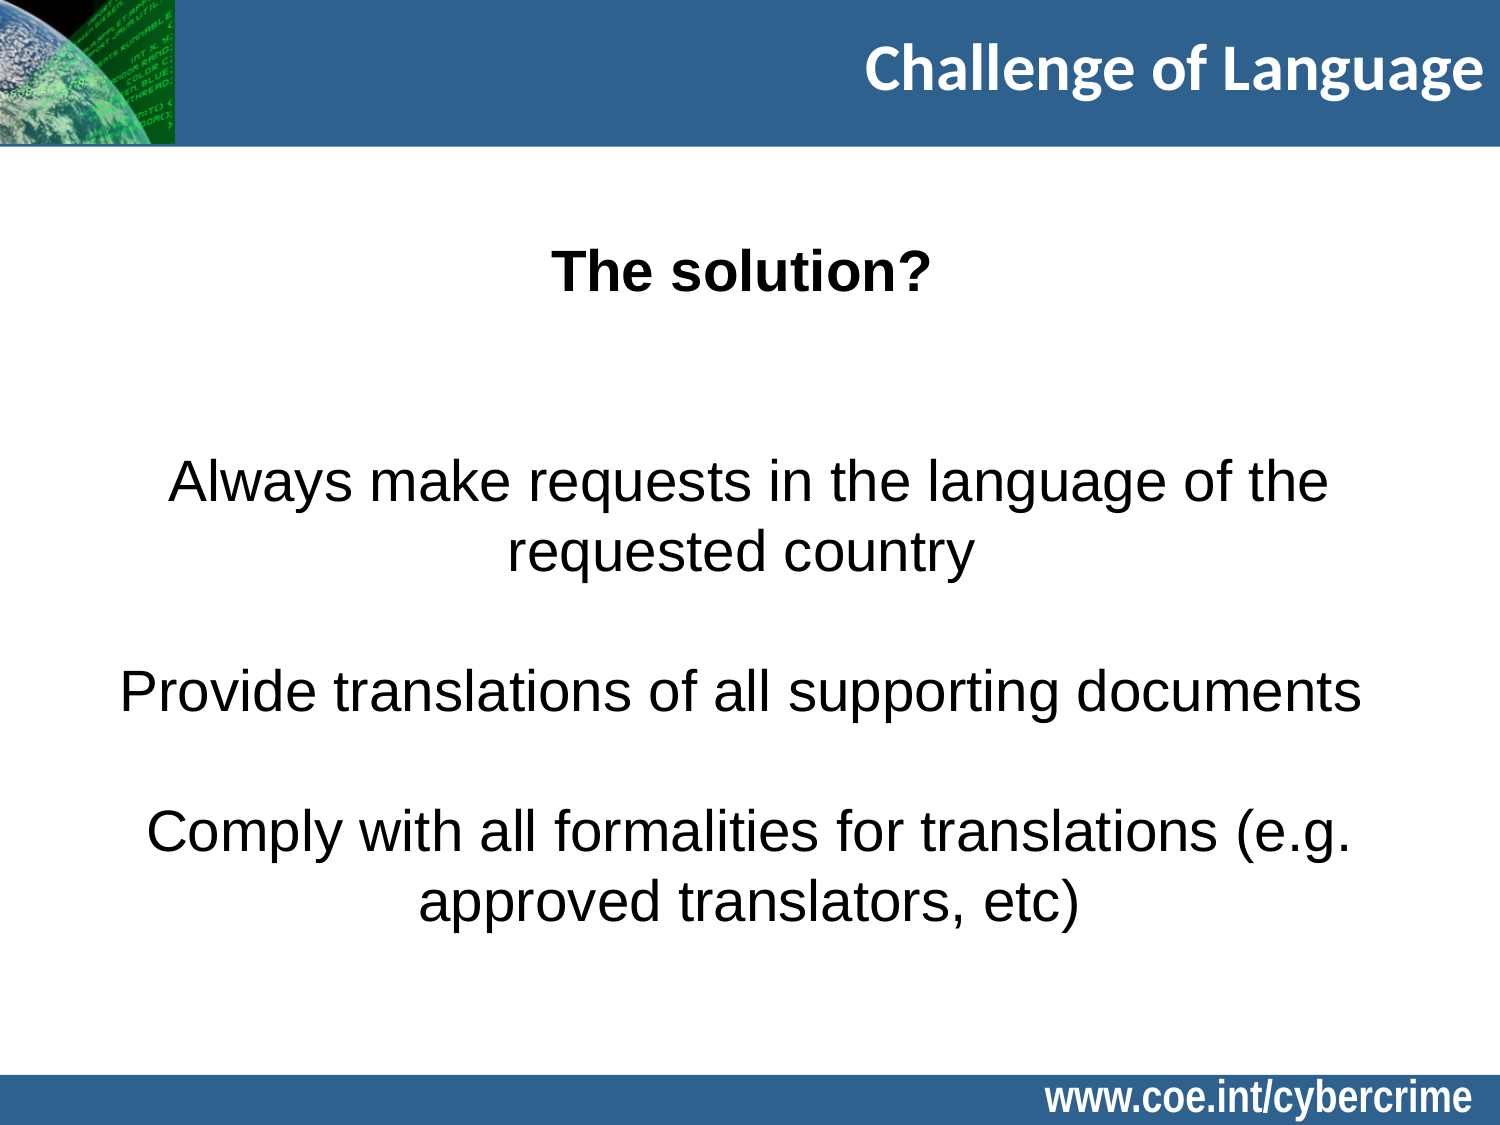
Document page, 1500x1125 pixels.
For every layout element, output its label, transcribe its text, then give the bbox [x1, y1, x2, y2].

text_box [0, 1073, 1030, 1125]
picture [0, 0, 175, 144]
text_box Challenge of Language [177, 0, 1500, 149]
text_box The solution? Always make requests in the language of the requested country Provide translations of all supporting documents Comply with all formalities for translations (e.g. approved translators, etc) [19, 156, 1481, 1011]
text_box www.coe.int/cybercrime [1030, 1059, 1500, 1125]
